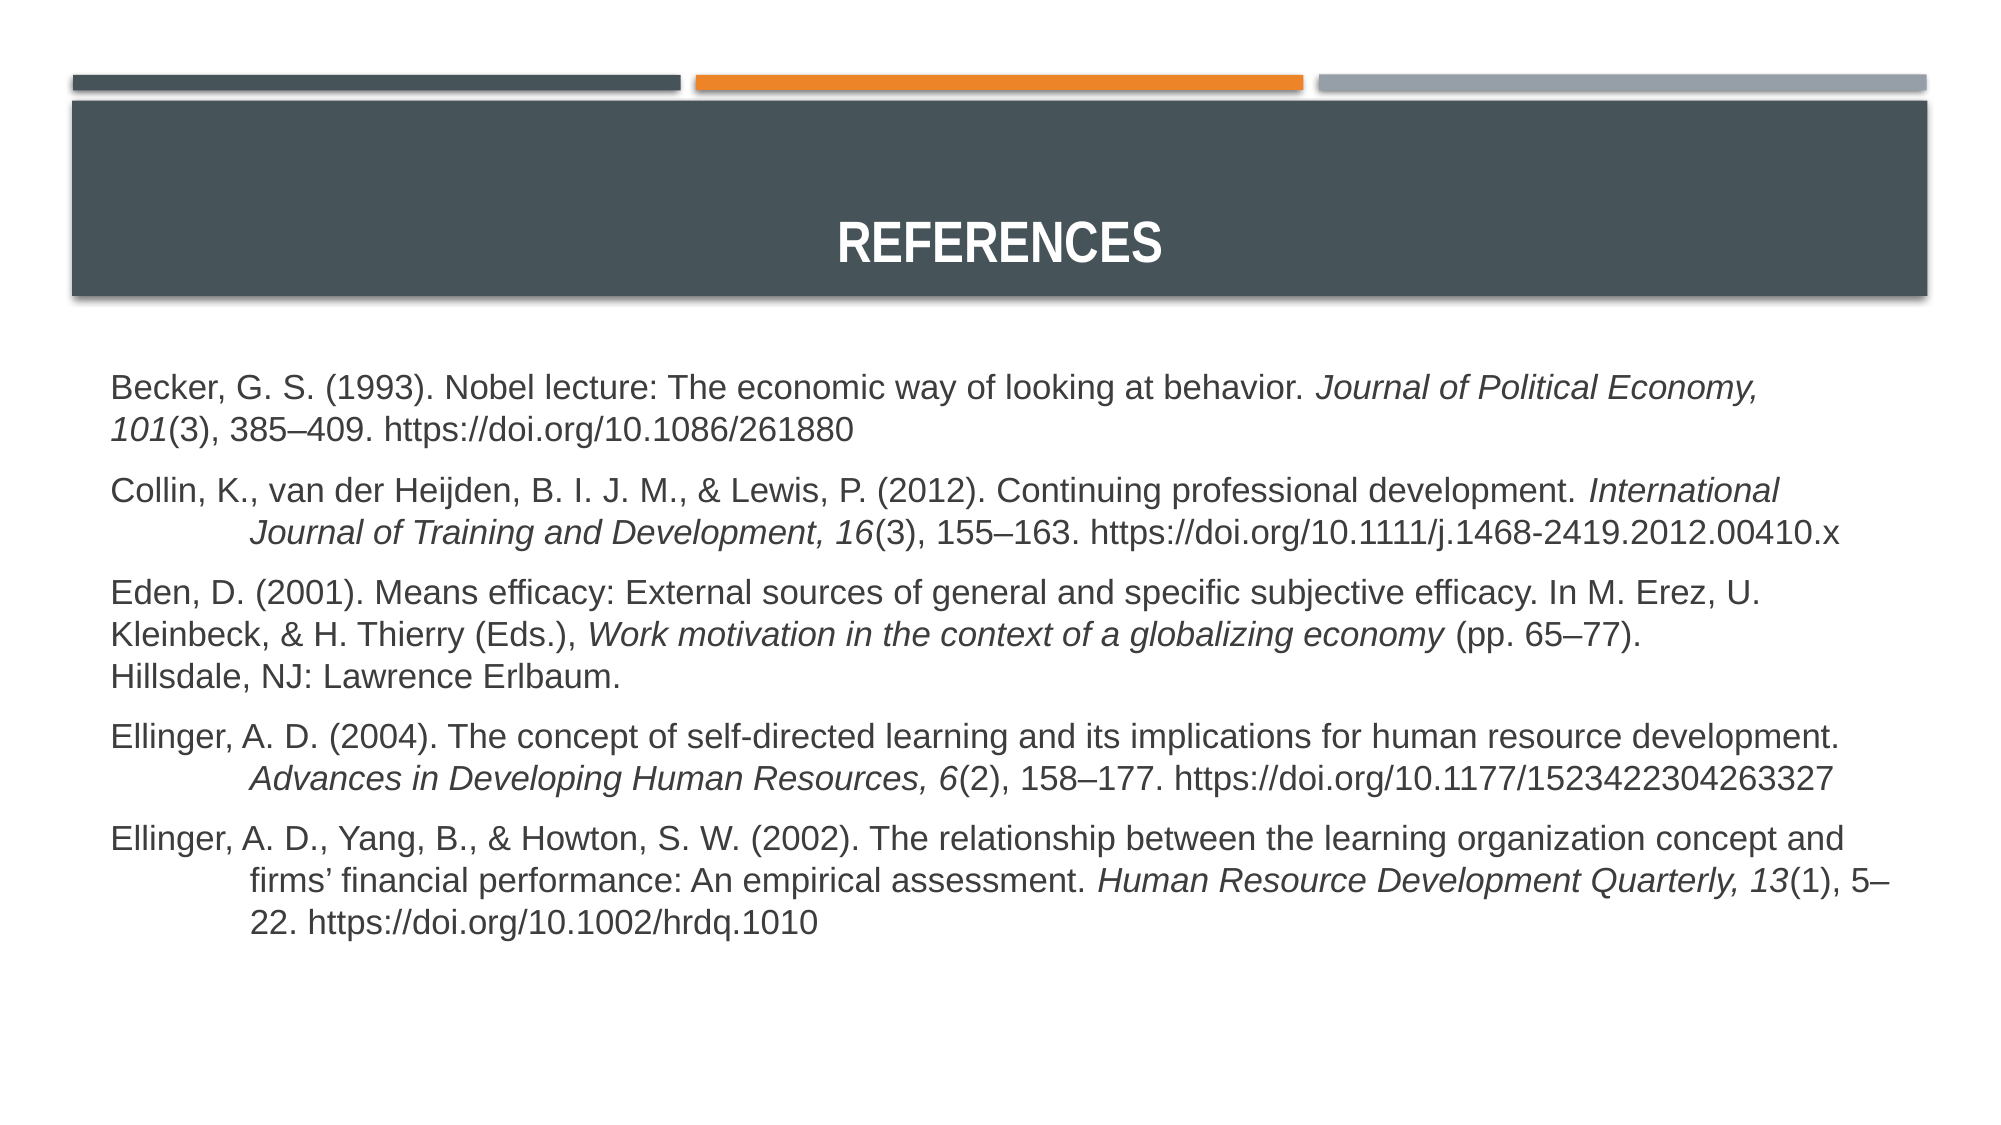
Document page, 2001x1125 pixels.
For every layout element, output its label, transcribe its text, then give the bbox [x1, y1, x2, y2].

title REFERENCES [95, 115, 1905, 282]
list Becker, G. S. (1993). Nobel lecture: The economic way of looking at behavior. Journal of Political Economy, 101(3), 385–409. https://doi.org/10.1086/261880 Collin, K., van der Heijden, B. I. J. M., & Lewis, P. (2012). Continuing professional development. International Journal of Training and Development, 16(3), 155–163. https://doi.org/10.1111/j.1468-2419.2012.00410.x Eden, D. (2001). Means efficacy: External sources of general and specific subjective efficacy. In M. Erez, U. Kleinbeck, & H. Thierry (Eds.), Work motivation in the context of a globalizing economy (pp. 65–77). Hillsdale, NJ: Lawrence Erlbaum. Ellinger, A. D. (2004). The concept of self-directed learning and its implications for human resource development. Advances in Developing Human Resources, 6(2), 158–177. https://doi.org/10.1177/1523422304263327 Ellinger, A. D., Yang, B., & Howton, S. W. (2002). The relationship between the learning organization concept and firms’ financial performance: An empirical assessment. Human Resource Development Quarterly, 13(1), 5– 22. https://doi.org/10.1002/hrdq.1010 [95, 357, 1905, 962]
